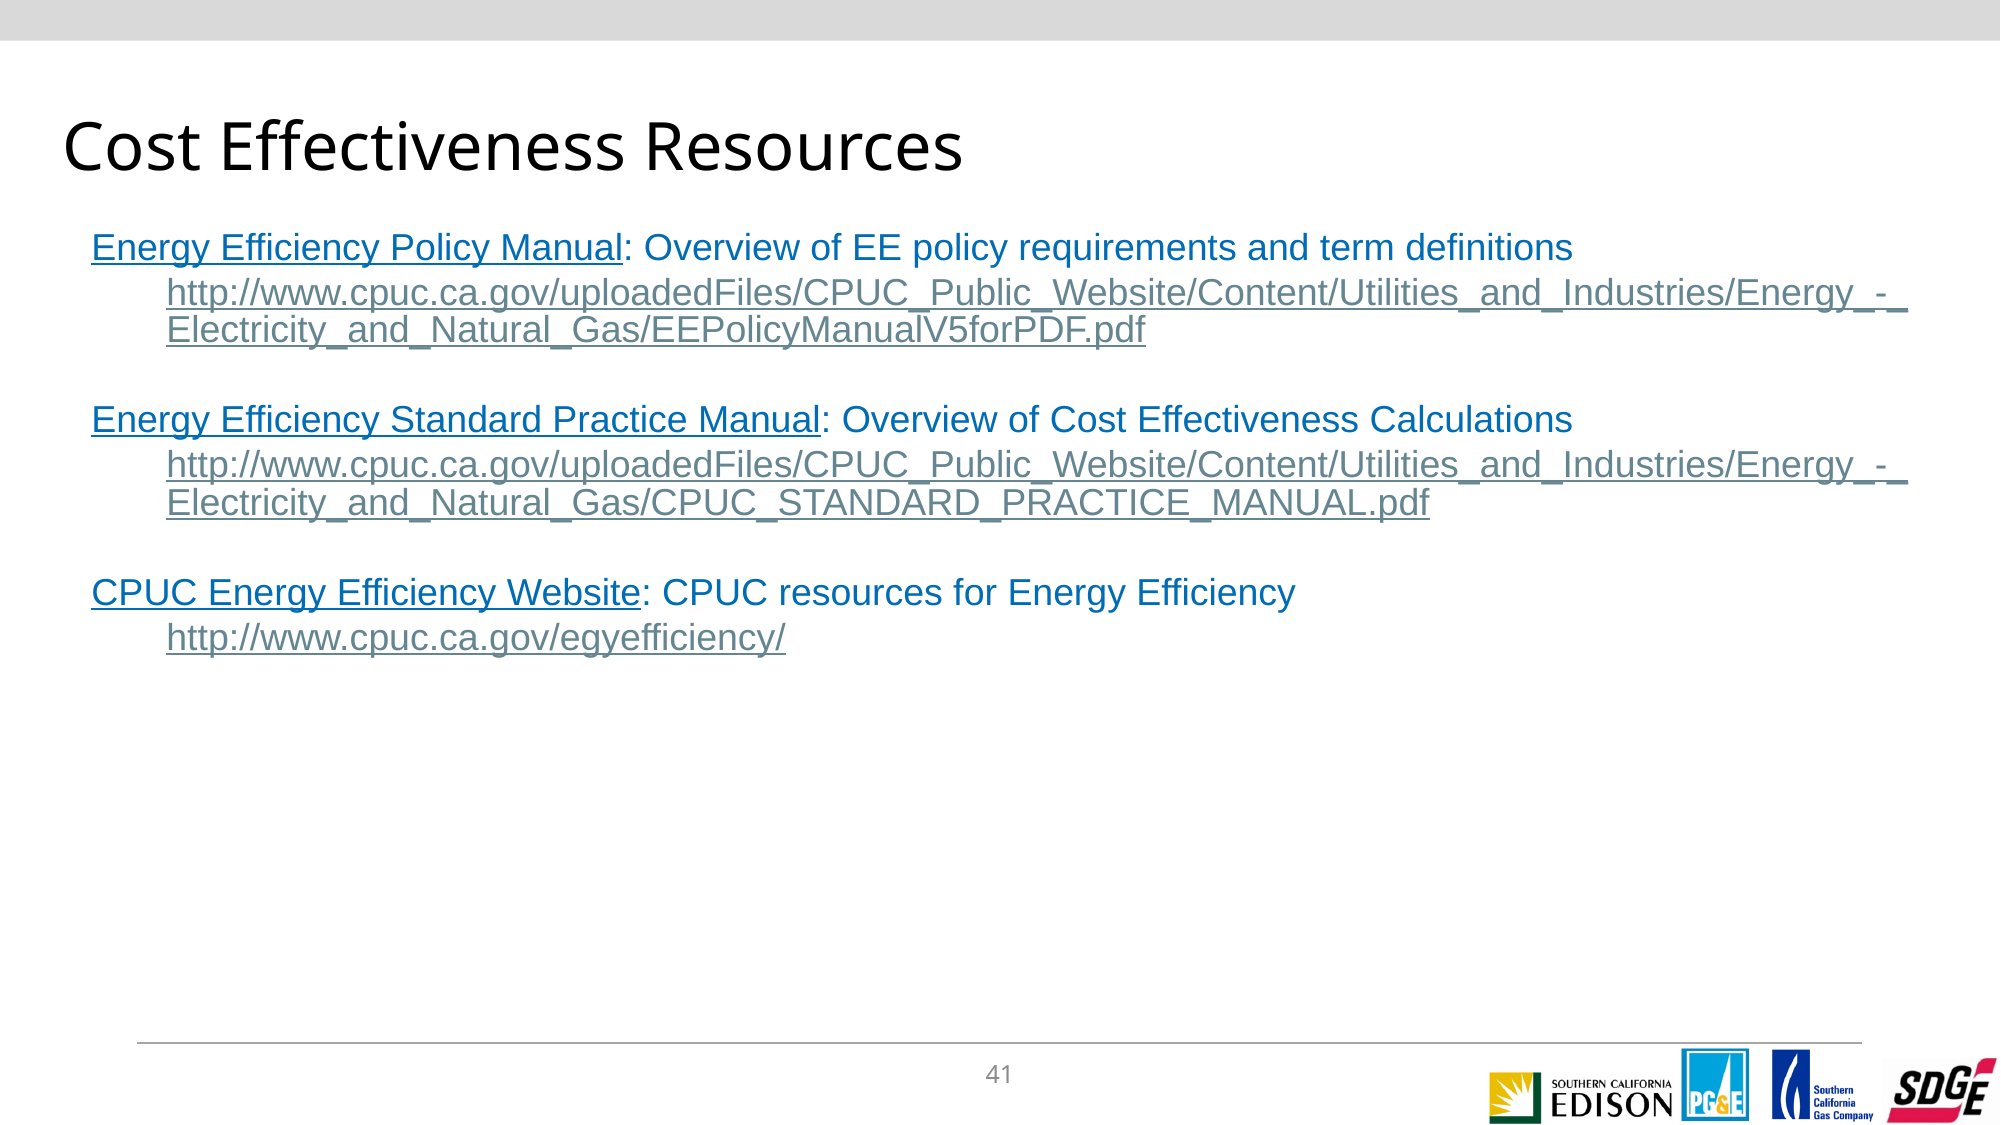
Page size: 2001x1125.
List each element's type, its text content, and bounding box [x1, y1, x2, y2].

slide_number 41 [774, 1045, 1225, 1106]
text_box Energy Efficiency Policy Manual: Overview of EE policy requirements and term definitions http://www.cpuc.ca.gov/uploadedFiles/CPUC_Public_Website/Content/Utilities_and_Industries/Energy_-_Electricity_and_Natural_Gas/EEPolicyManualV5forPDF.pdf Energy Efficiency Standard Practice Manual: Overview of Cost Effectiveness Calculations http://www.cpuc.ca.gov/uploadedFiles/CPUC_Public_Website/Content/Utilities_and_Industries/Energy_-_Electricity_and_Natural_Gas/CPUC_STANDARD_PRACTICE_MANUAL.pdf CPUC Energy Efficiency Website: CPUC resources for Energy Efficiency http://www.cpuc.ca.gov/egyefficiency/ [76, 215, 1926, 636]
text_box Cost Effectiveness Resources [47, 80, 1396, 254]
text_box [313, 636, 1610, 849]
picture [1479, 1045, 2000, 1125]
